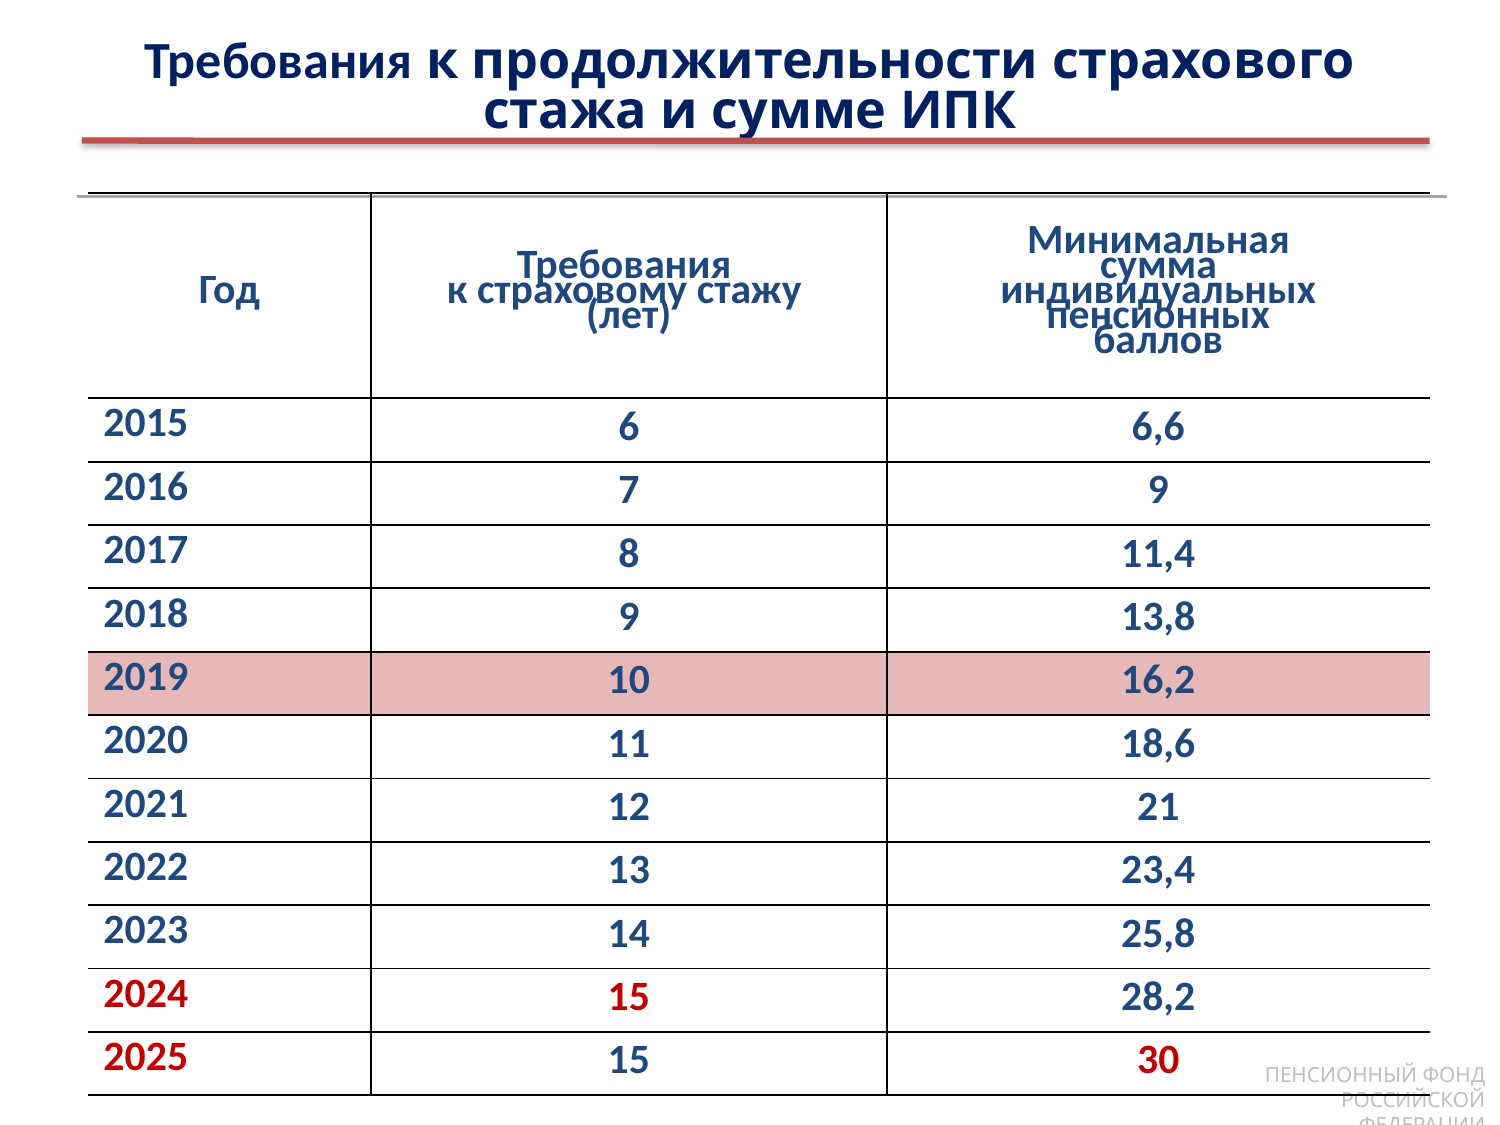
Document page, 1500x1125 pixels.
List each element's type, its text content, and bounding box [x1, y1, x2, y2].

table_cell 6,6 [888, 399, 1430, 461]
title Требования к продолжительности страхового стажа и сумме ИПК [75, 23, 1425, 155]
table_cell 10 [372, 653, 886, 714]
table_cell 2016 [88, 463, 370, 524]
table_cell 15 [372, 1033, 886, 1094]
table_cell 30 [888, 1033, 1430, 1094]
table_cell 9 [888, 463, 1430, 524]
table_header Требования к страховому стажу (лет) [372, 194, 886, 397]
table_cell 13,8 [888, 589, 1430, 651]
table_cell 21 [888, 779, 1430, 841]
table_cell 9 [372, 589, 886, 651]
table_cell 11,4 [888, 526, 1430, 587]
table_cell 2024 [88, 969, 370, 1031]
table_cell 2019 [88, 653, 370, 714]
table_cell 14 [372, 906, 886, 968]
table_cell 2022 [88, 843, 370, 904]
table_cell 18,6 [888, 716, 1430, 778]
table_cell 2021 [88, 779, 370, 841]
table_cell 16,2 [888, 653, 1430, 714]
table_cell 25,8 [888, 906, 1430, 968]
table_cell 13 [372, 843, 886, 904]
table_cell 8 [372, 526, 886, 587]
table_cell 15 [372, 969, 886, 1031]
table_cell 11 [372, 716, 886, 778]
table_cell 2020 [88, 716, 370, 778]
table_cell 2017 [88, 526, 370, 587]
table_header Минимальная сумма индивидуальных пенсионных баллов [888, 194, 1430, 397]
table_cell 6 [372, 399, 886, 461]
table_cell 2023 [88, 906, 370, 968]
table_cell 12 [372, 779, 886, 841]
table_header Год [88, 194, 370, 397]
table_cell 2025 [88, 1033, 370, 1094]
table_cell 7 [372, 463, 886, 524]
table_cell 28,2 [888, 969, 1430, 1031]
table_cell 23,4 [888, 843, 1430, 904]
table_cell 2015 [88, 399, 370, 461]
table_cell 2018 [88, 589, 370, 651]
